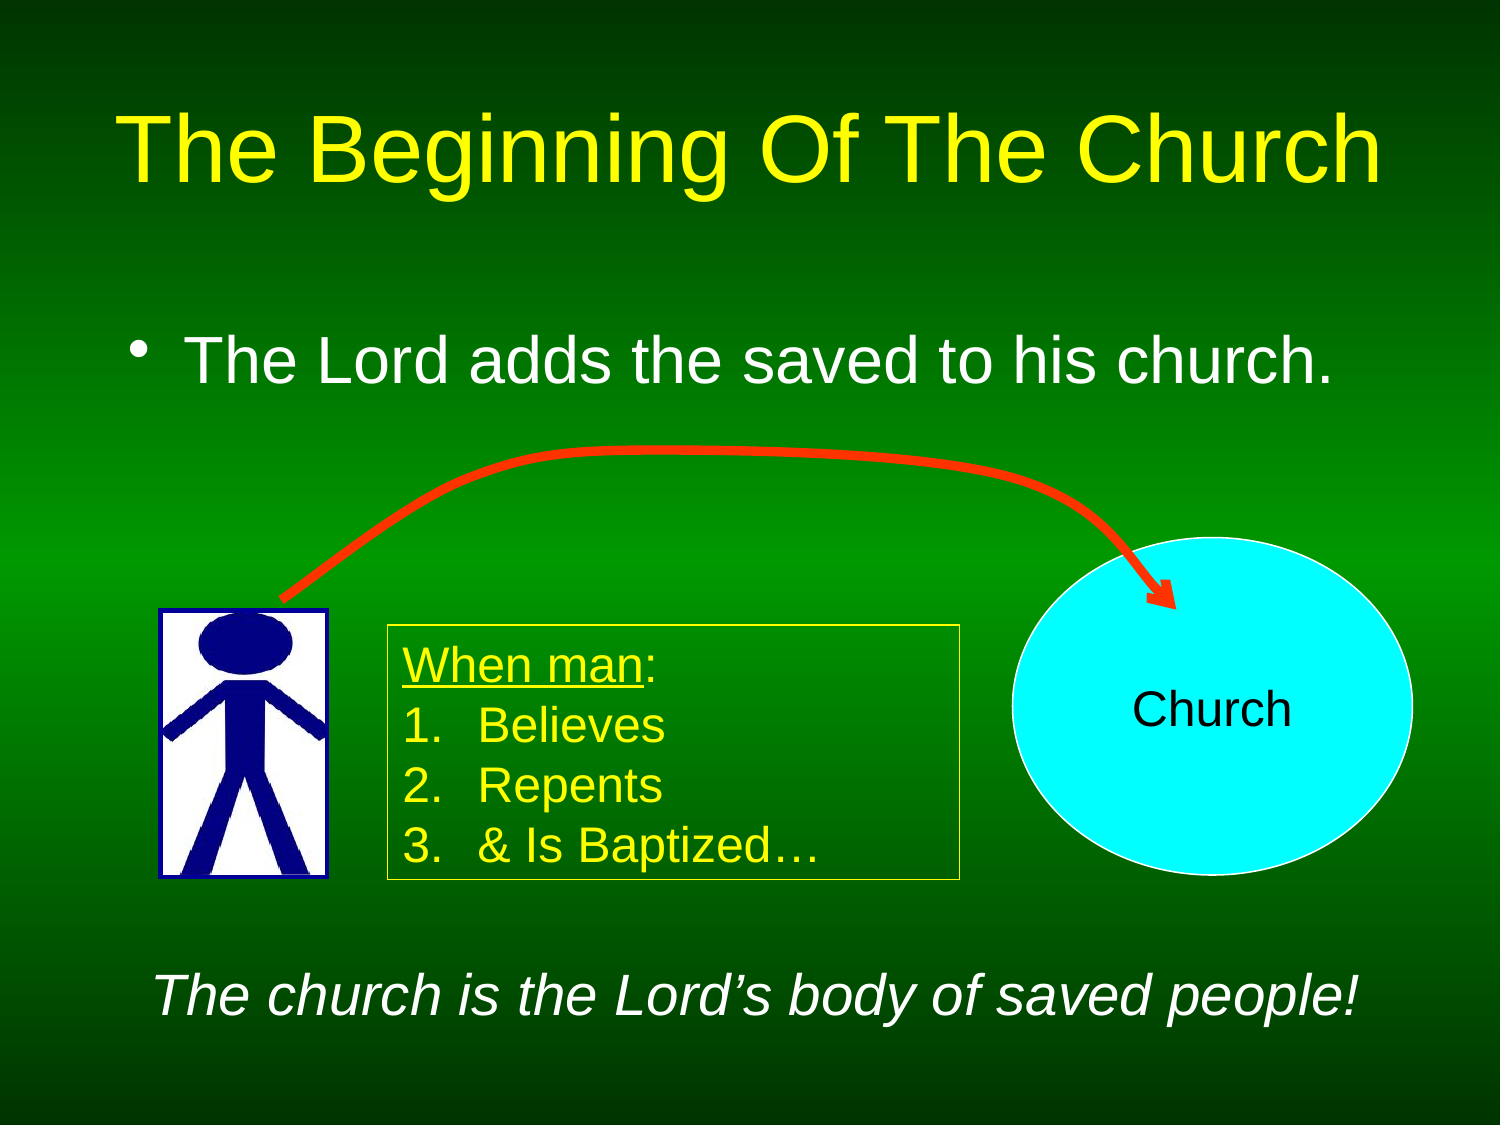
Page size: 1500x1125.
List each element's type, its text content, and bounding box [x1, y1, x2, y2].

title The Beginning Of The Church [37, 50, 1463, 238]
list The Lord adds the saved to his church. [112, 324, 1450, 463]
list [162, 612, 326, 876]
text_box The church is the Lord’s body of saved people! [112, 950, 1400, 1035]
text_box When man: Believes Repents & Is Baptized… [387, 624, 960, 880]
text_box [280, 449, 1177, 610]
text_box Church [1012, 537, 1413, 876]
